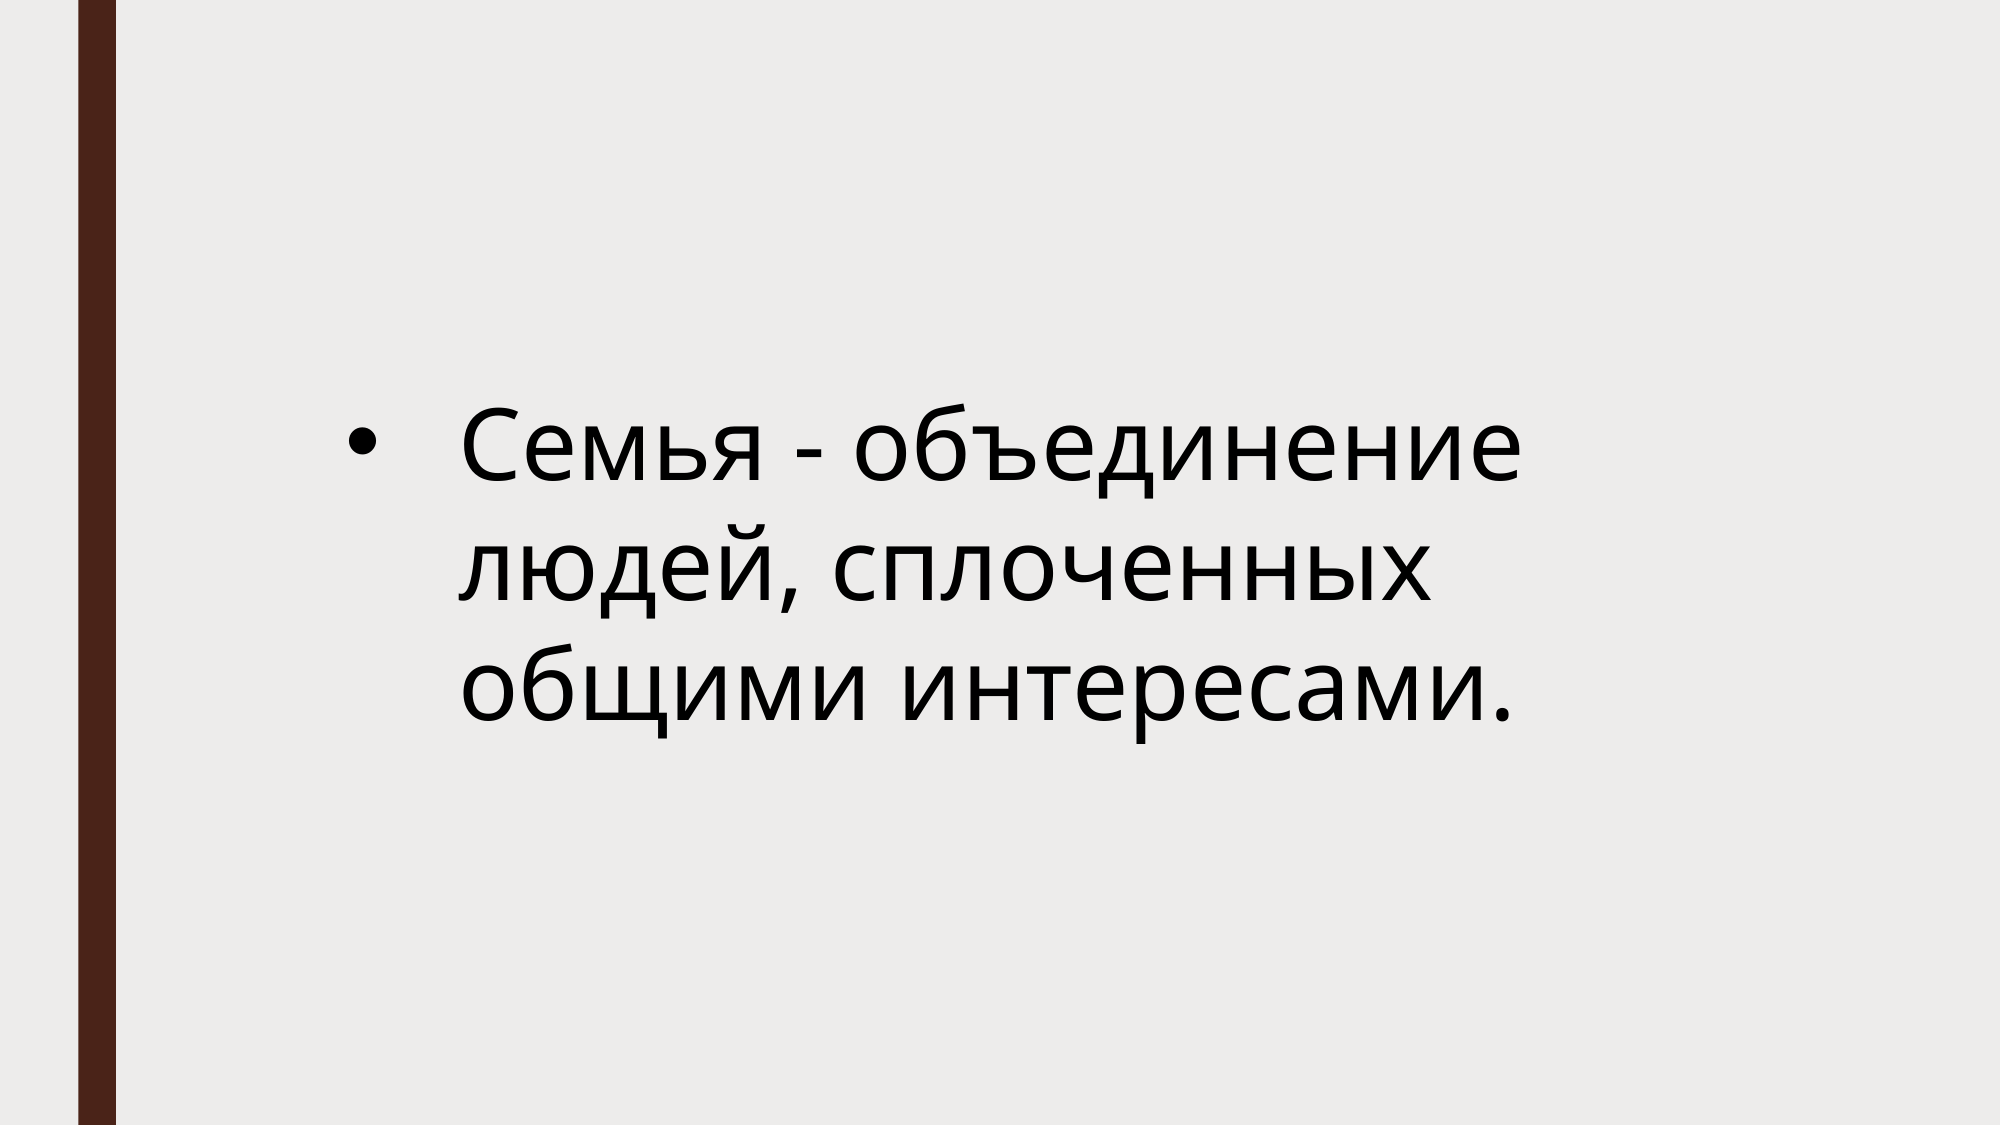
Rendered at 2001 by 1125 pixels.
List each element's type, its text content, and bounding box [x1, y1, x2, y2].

text_box Семья - объединение людей, сплоченных общими интересами. [330, 373, 1736, 748]
